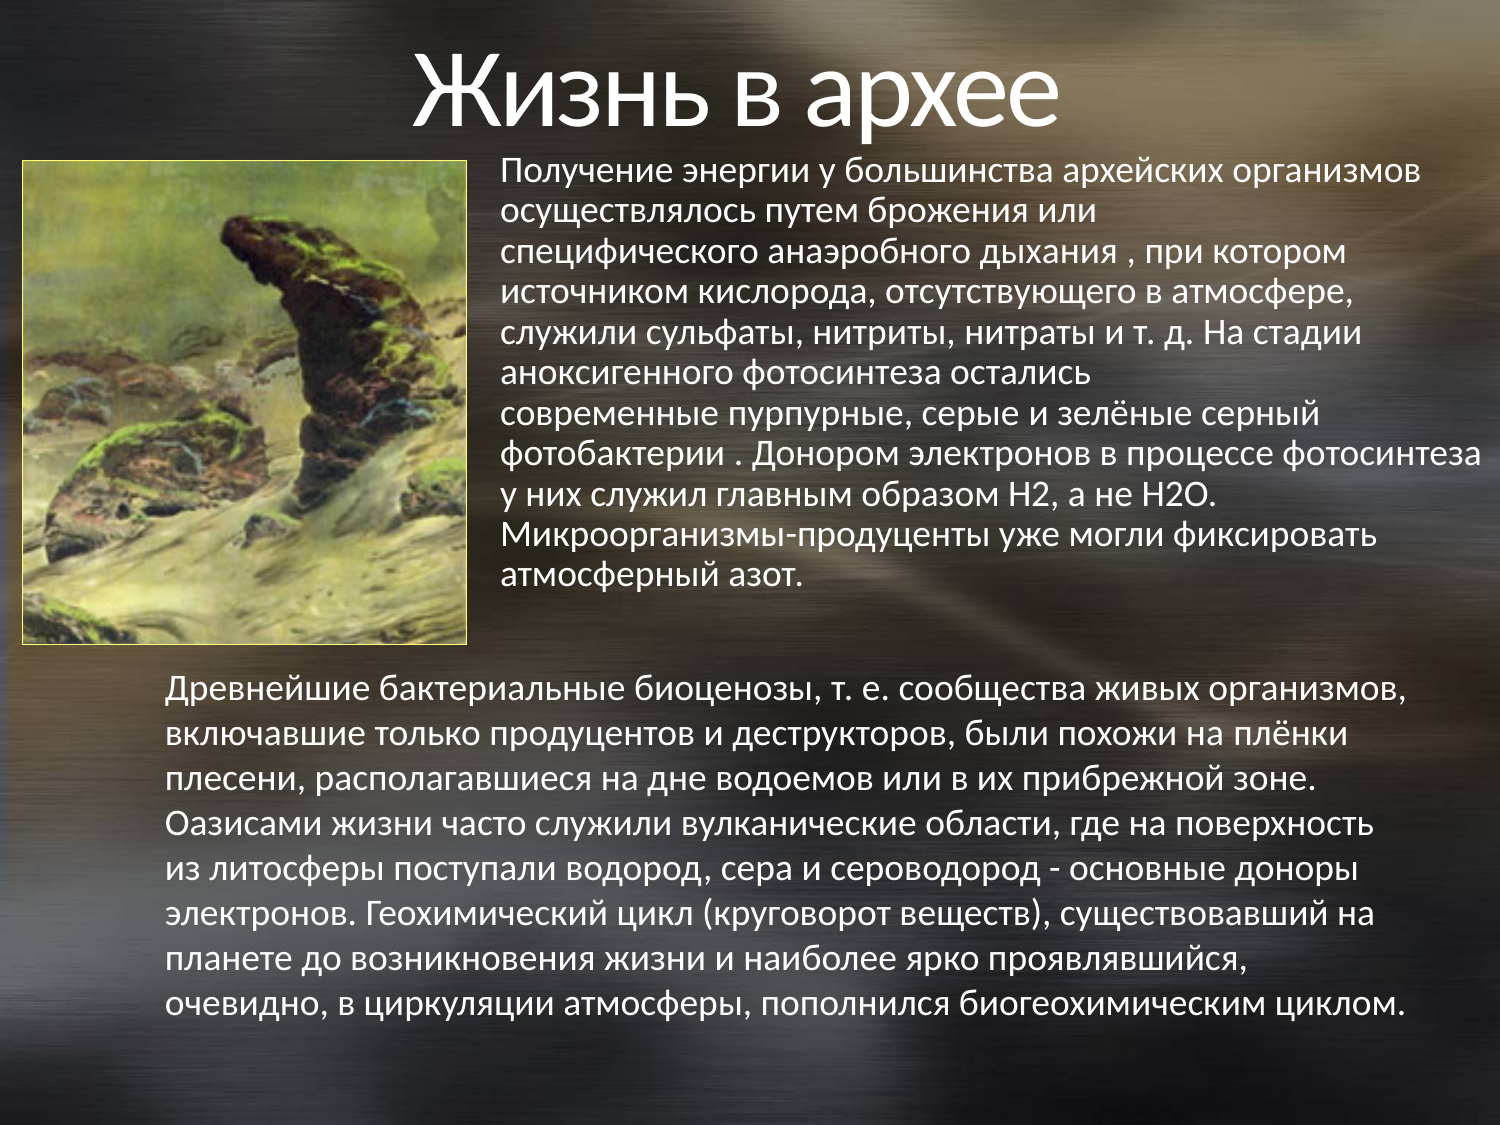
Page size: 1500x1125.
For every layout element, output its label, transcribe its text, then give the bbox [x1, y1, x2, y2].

picture [0, 0, 1500, 1125]
title Жизнь в архее [412, 62, 1500, 119]
subtitle Получение энергии у большинства архейских организмов осуществлялось путем брожения или специфического анаэробного дыхания , при котором источником кислорода, отсутствующего в атмосфере, служили сульфаты, нитриты, нитраты и т. д. На стадии аноксигенного фотосинтеза остались современные пурпурные, серые и зелёные серный фотобактерии . Донором электронов в процессе фотосинтеза у них служил главным образом H2, а не Н2О. Микроорганизмы-продуценты уже могли фиксировать атмосферный азот. [500, 149, 1500, 600]
text_box Древнейшие бактериальные биоценозы, т. е. сообщества живых организмов, включавшие только продуцентов и деструкторов, были похожи на плёнки плесени, располагавшиеся на дне водоемов или в их прибрежной зоне. Оазисами жизни часто служили вулканические области, где на поверхность из литосферы поступали водород, сера и сероводород - основные доноры электронов. Геохимический цикл (круговорот веществ), существовавший на планете до возникновения жизни и наиболее ярко проявлявшийся, очевидно, в циркуляции атмосферы, пополнился биогеохимическим циклом. [149, 655, 1425, 1076]
